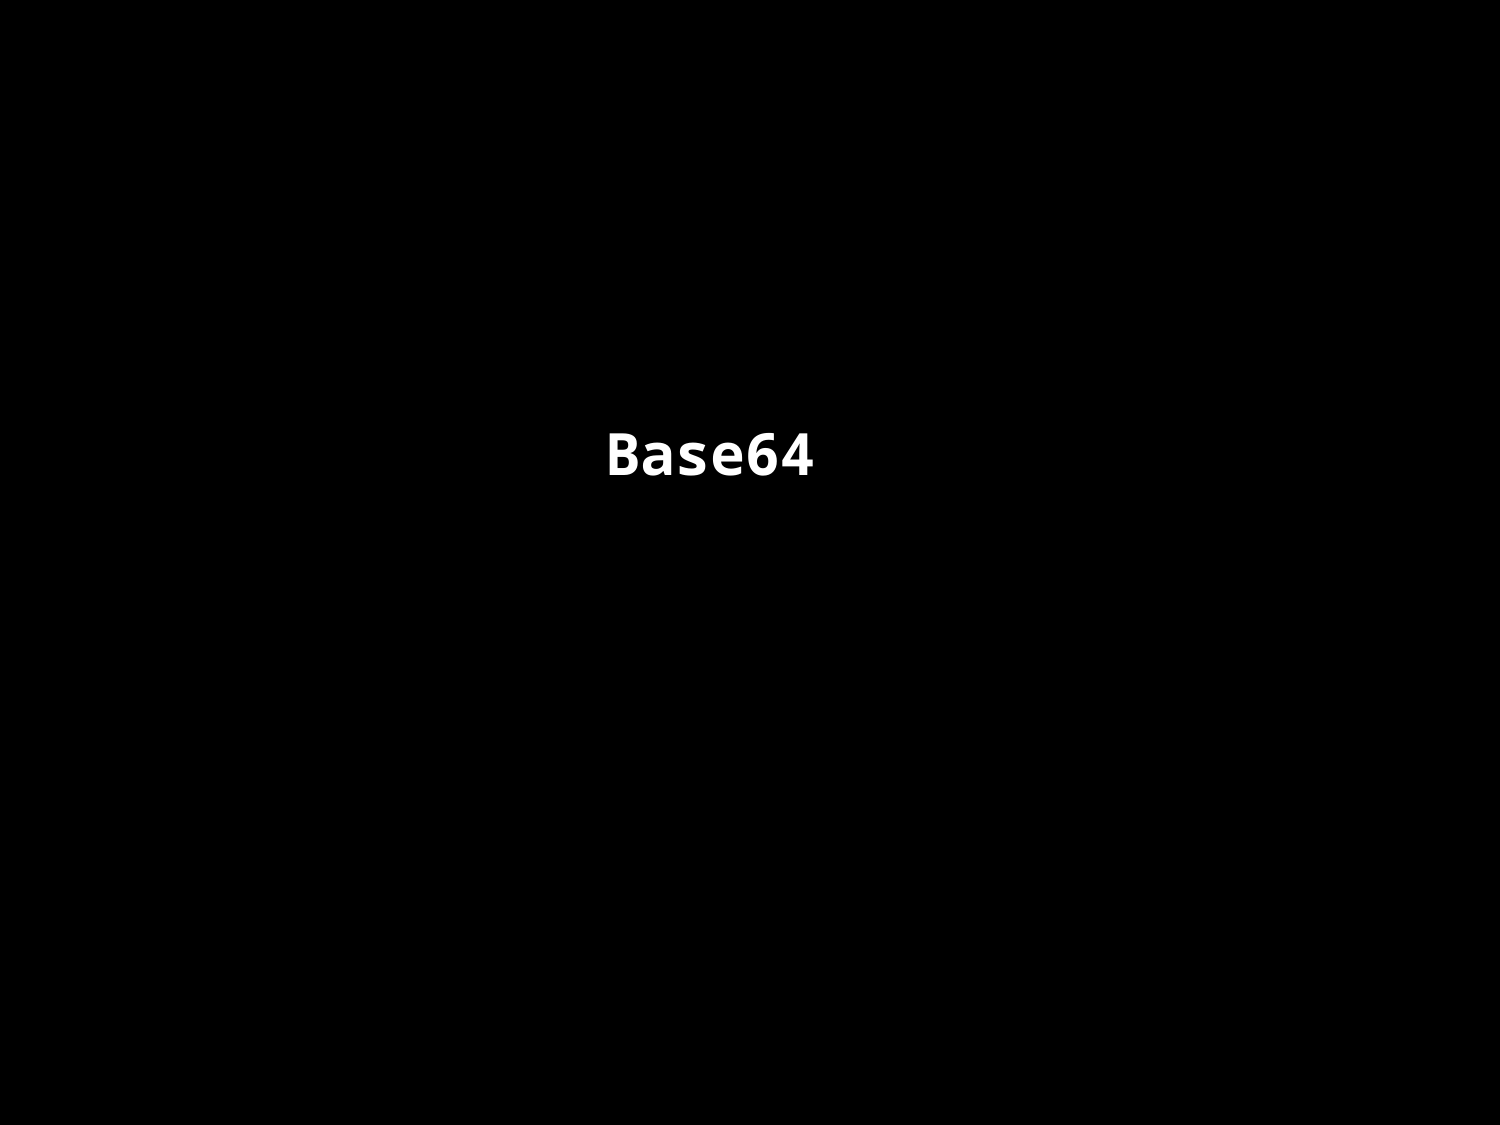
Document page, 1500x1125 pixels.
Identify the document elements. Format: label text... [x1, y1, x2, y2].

text_box Base64 [590, 410, 865, 495]
